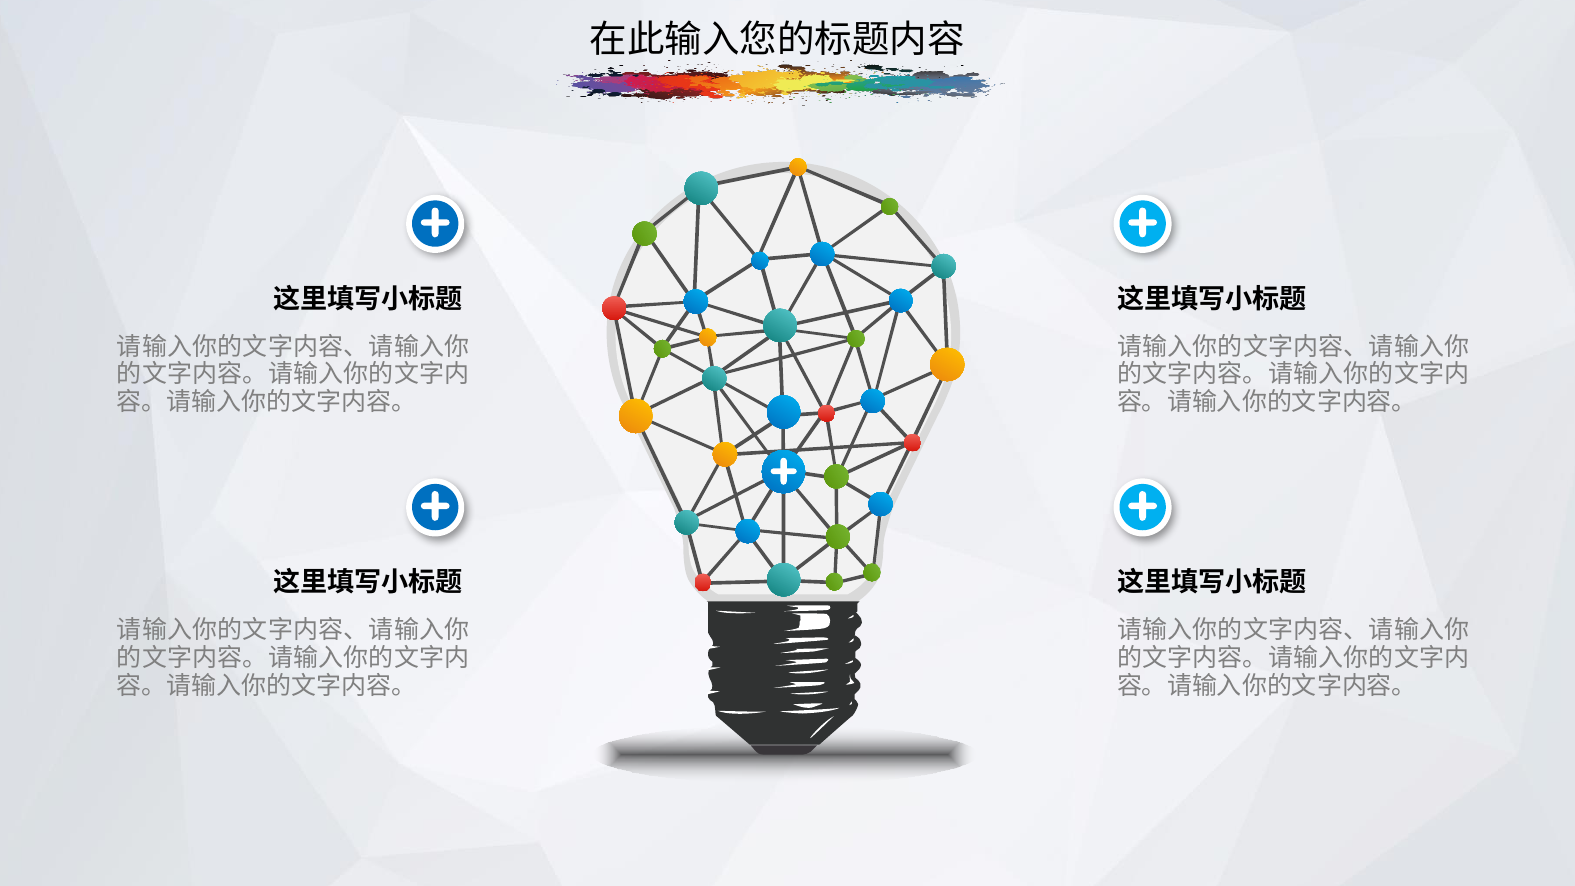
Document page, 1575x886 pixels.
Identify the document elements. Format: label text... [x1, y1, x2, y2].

text_box 这里填写小标题 [253, 553, 490, 608]
text_box 这里填写小标题 [253, 270, 490, 324]
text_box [606, 605, 961, 755]
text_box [405, 194, 465, 254]
text_box 请输入你的文字内容、请输入你的文字内容。请输入你的文字内容。请输入你的文字内容。 [1097, 605, 1490, 710]
text_box [590, 742, 979, 786]
text_box 请输入你的文字内容、请输入你的文字内容。请输入你的文字内容。请输入你的文字内容。 [1097, 322, 1490, 426]
text_box 在此输入您的标题内容 [578, 9, 990, 56]
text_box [1113, 478, 1172, 537]
picture [0, 0, 1575, 886]
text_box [601, 157, 965, 597]
text_box 这里填写小标题 [1097, 553, 1334, 608]
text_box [405, 478, 465, 537]
text_box 请输入你的文字内容、请输入你的文字内容。请输入你的文字内容。请输入你的文字内容。 [96, 605, 490, 710]
text_box 请输入你的文字内容、请输入你的文字内容。请输入你的文字内容。请输入你的文字内容。 [96, 322, 490, 426]
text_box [1113, 194, 1172, 254]
text_box 这里填写小标题 [1097, 270, 1334, 324]
